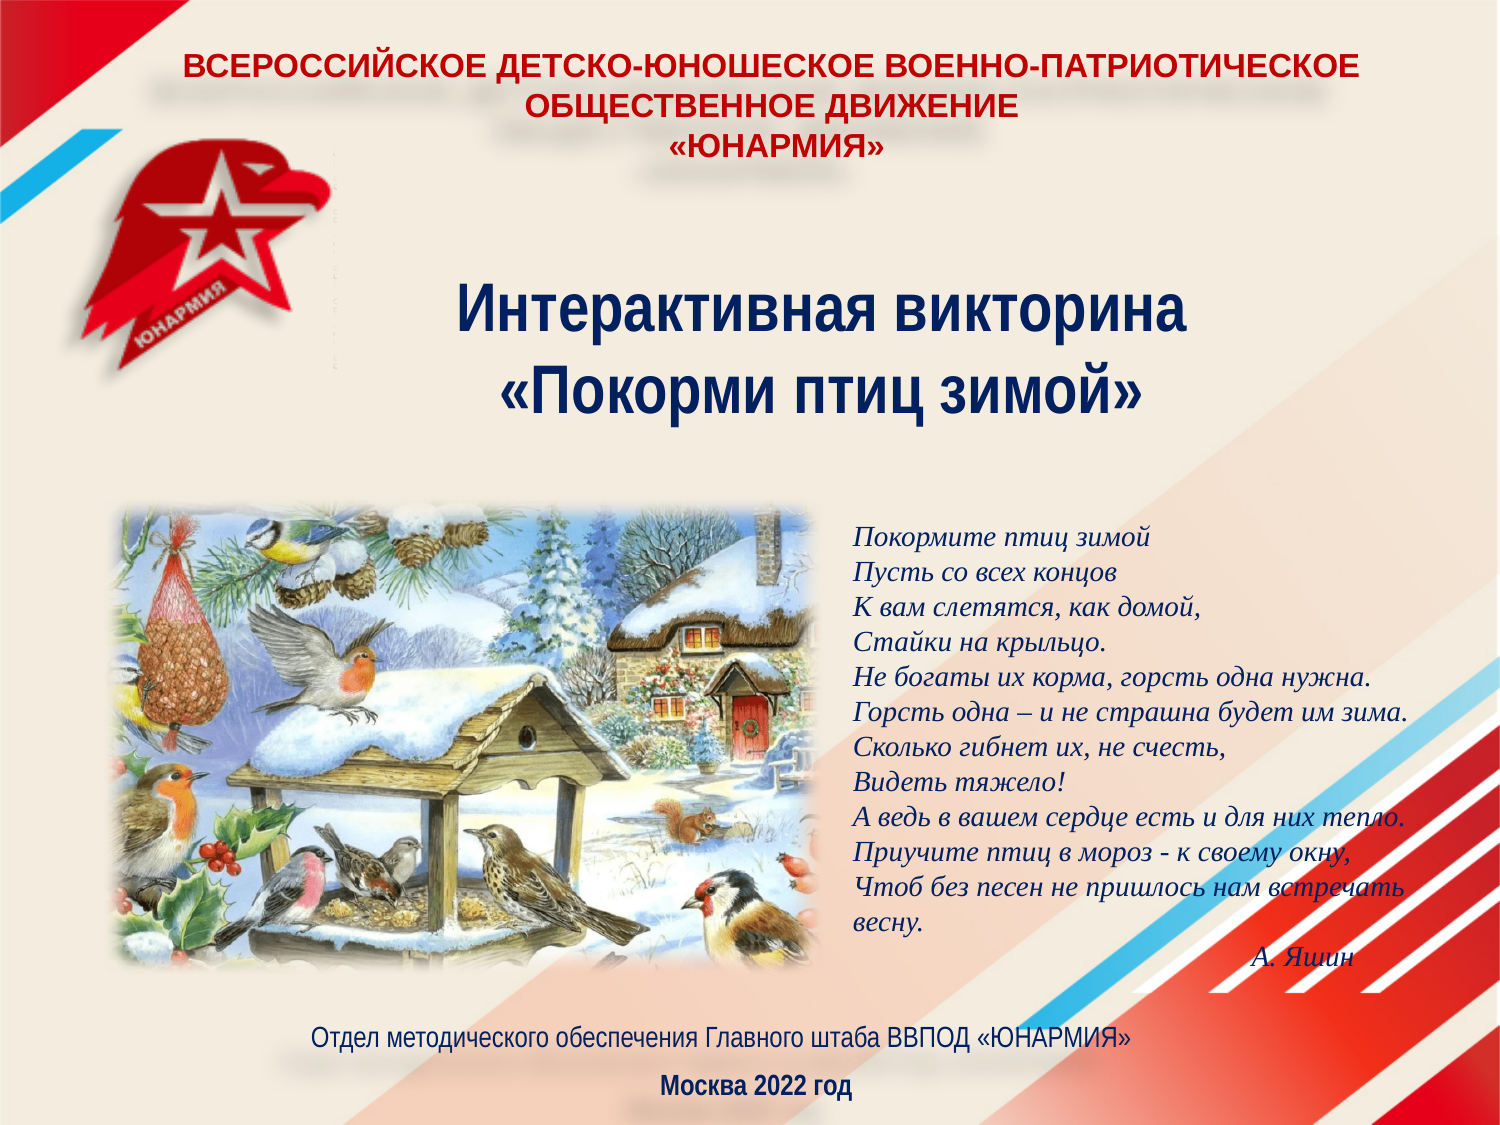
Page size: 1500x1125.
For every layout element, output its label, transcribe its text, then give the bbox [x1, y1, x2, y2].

text_box Покормите птиц зимой Пусть со всех концов К вам слетятся, как домой, Стайки на крыльцо. Не богаты их корма, горсть одна нужна. Горсть одна – и не страшна будет им зима. Сколько гибнет их, не счесть, Видеть тяжело! А ведь в вашем сердце есть и для них тепло. Приучите птиц в мороз - к своему окну, Чтоб без песен не пришлось нам встречать весну. А. Яшин [822, 517, 1426, 1018]
text_box Отдел методического обеспечения Главного штаба ВВПОД «ЮНАРМИЯ» Москва 2022 год [220, 1011, 1223, 1109]
subtitle Интерактивная викторина «Покорми птиц зимой» [220, 254, 1424, 479]
title ВСЕРОССИЙСКОЕ ДЕТСКО-ЮНОШЕСКОЕ ВОЕННО-ПАТРИОТИЧЕСКОЕ ОБЩЕСТВЕННОЕ ДВИЖЕНИЕ «ЮНАРМИЯ» [139, 43, 1415, 254]
picture [0, 0, 1500, 1125]
